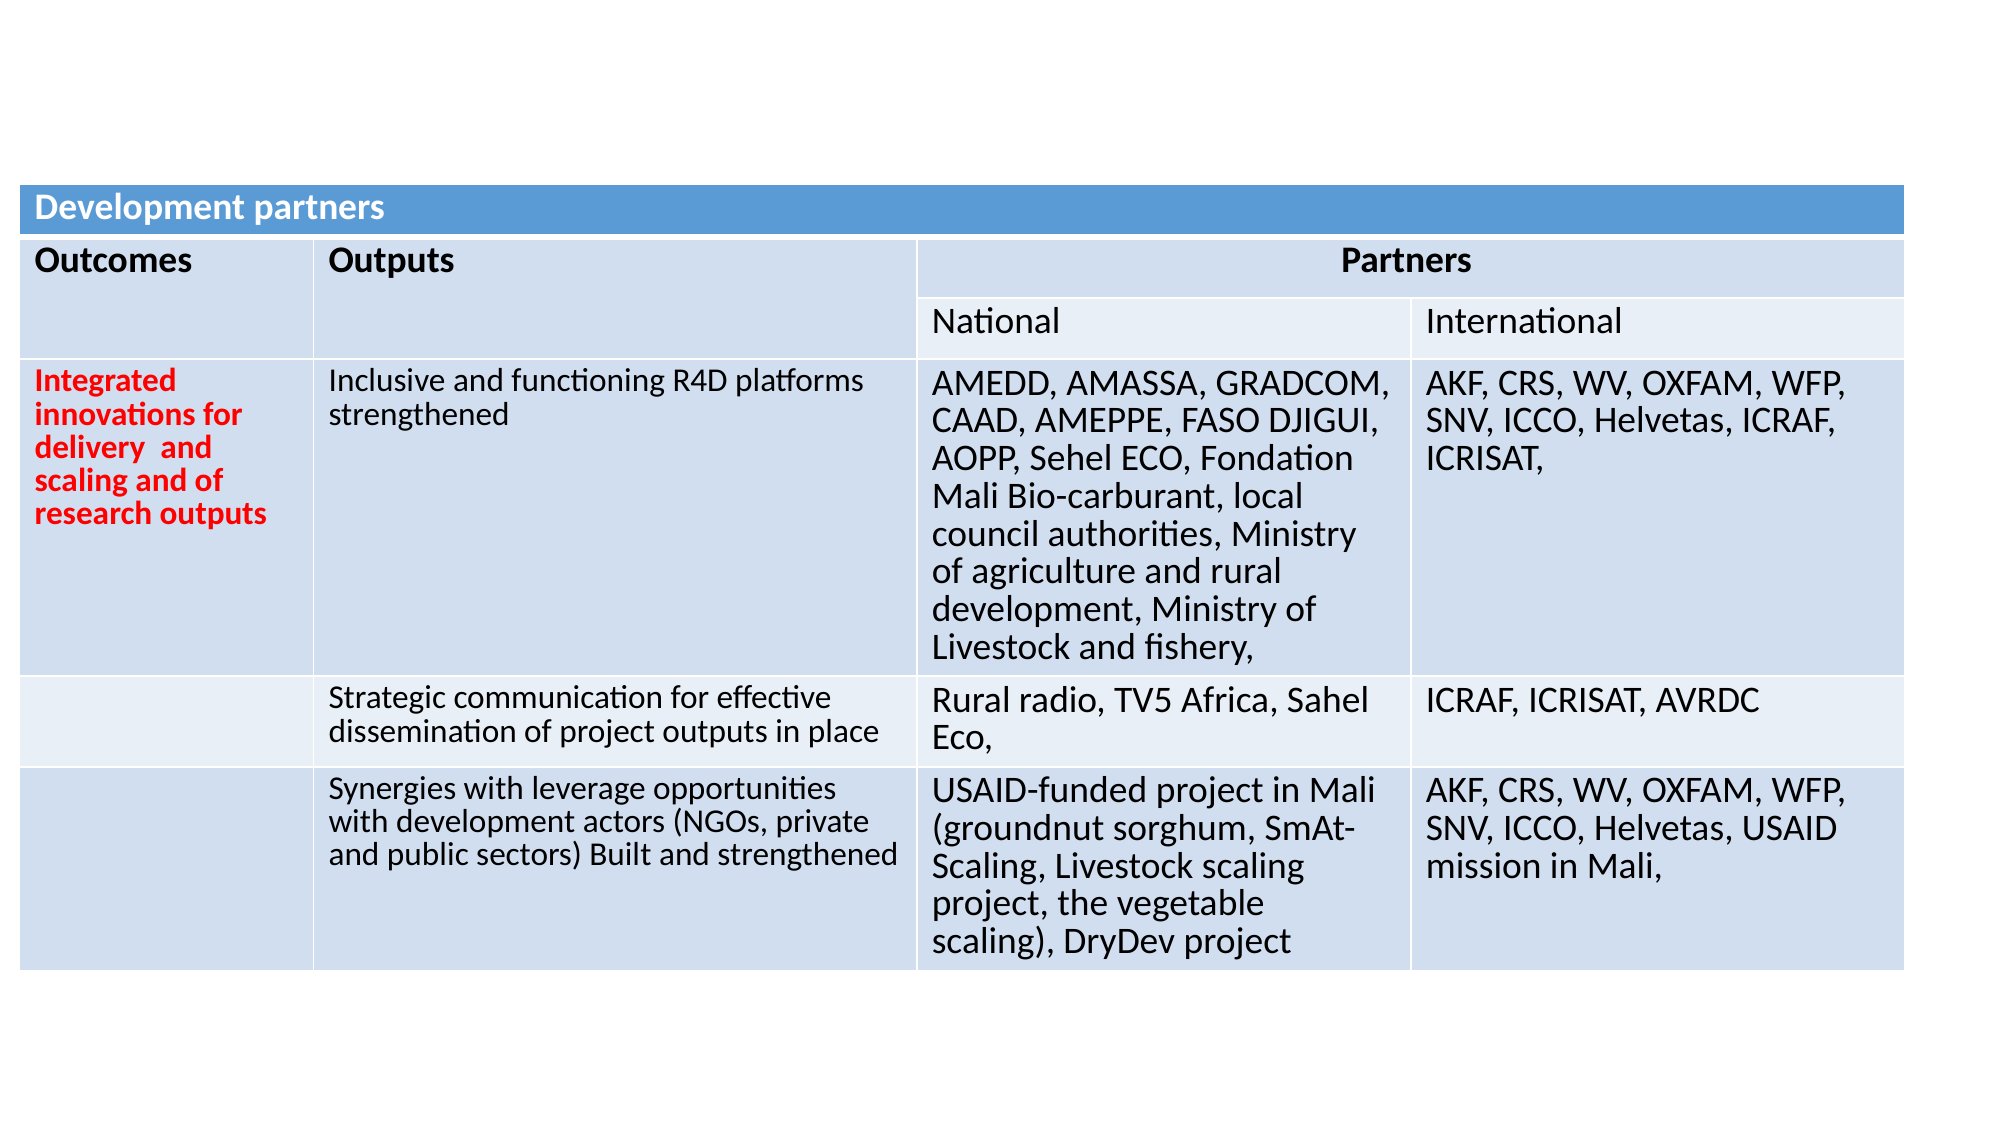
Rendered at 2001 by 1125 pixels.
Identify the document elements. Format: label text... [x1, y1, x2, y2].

table_cell Strategic communication for effective dissemination of project outputs in place [314, 677, 916, 766]
table_cell AKF, CRS, WV, OXFAM, WFP, SNV, ICCO, Helvetas, ICRAF, ICRISAT, [1412, 360, 1904, 675]
table_cell Partners [918, 240, 1904, 297]
table_cell Rural radio, TV5 Africa, Sahel Eco, [918, 677, 1410, 766]
table_cell Outputs [314, 240, 916, 358]
table_cell Inclusive and functioning R4D platforms strengthened [314, 360, 916, 675]
table_cell National [918, 299, 1410, 358]
table_cell Outcomes [20, 240, 313, 358]
table_cell USAID-funded project in Mali (groundnut sorghum, SmAt-Scaling, Livestock scaling project, the vegetable scaling), DryDev project [918, 768, 1410, 970]
table_cell [20, 768, 313, 970]
table_cell [20, 677, 313, 766]
table_cell Integrated innovations for delivery and scaling and of research outputs [20, 360, 313, 675]
table_cell International [1412, 299, 1904, 358]
table_cell AKF, CRS, WV, OXFAM, WFP, SNV, ICCO, Helvetas, USAID mission in Mali, [1412, 768, 1904, 970]
table_cell ICRAF, ICRISAT, AVRDC [1412, 677, 1904, 766]
table_cell Synergies with leverage opportunities with development actors (NGOs, private and public sectors) Built and strengthened [314, 768, 916, 970]
table_cell AMEDD, AMASSA, GRADCOM, CAAD, AMEPPE, FASO DJIGUI, AOPP, Sehel ECO, Fondation Mali Bio-carburant, local council authorities, Ministry of agriculture and rural development, Ministry of Livestock and fishery, [918, 360, 1410, 675]
table_header Development partners [20, 185, 1904, 234]
